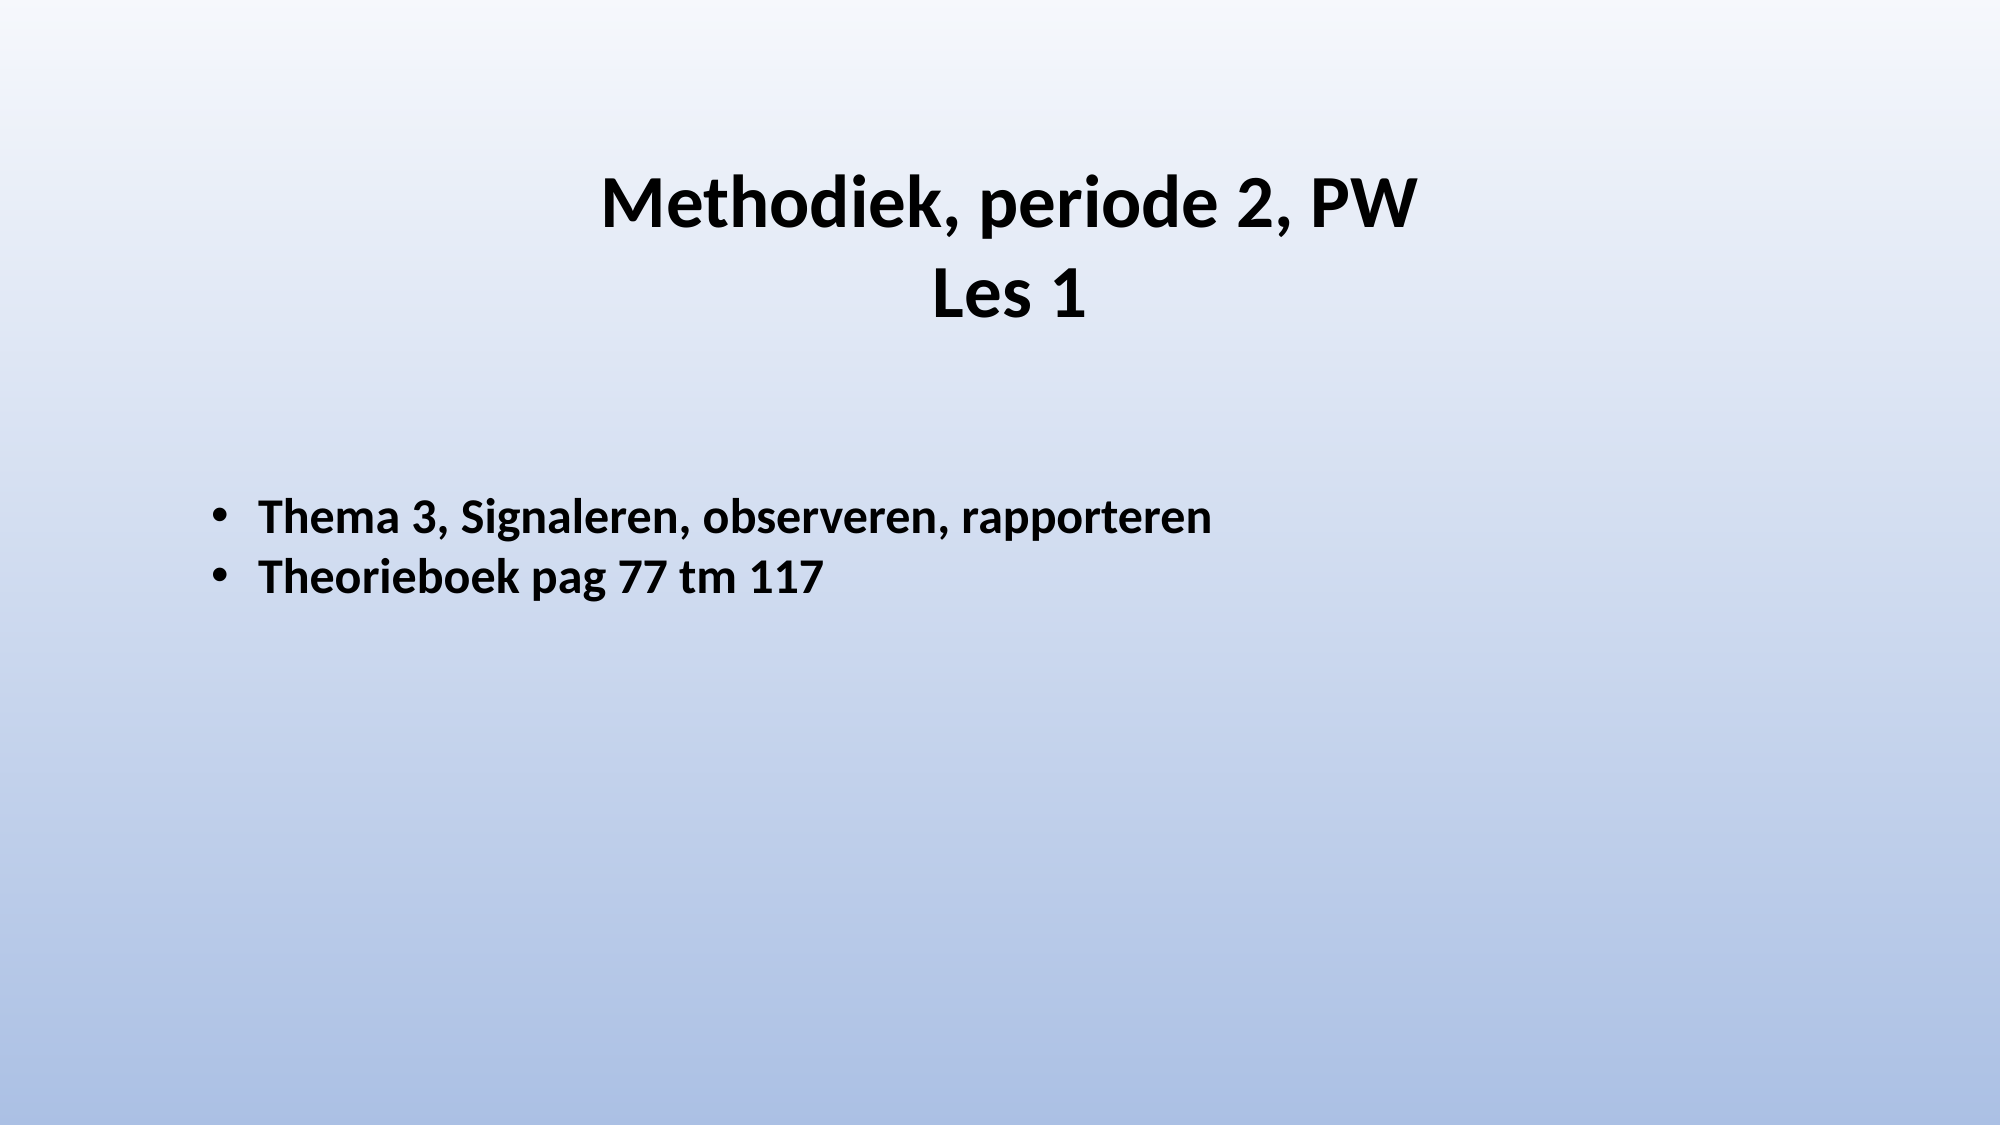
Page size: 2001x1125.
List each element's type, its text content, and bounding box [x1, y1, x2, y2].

text_box Thema 3, Signaleren, observeren, rapporteren Theorieboek pag 77 tm 117 [196, 476, 1229, 657]
text_box Methodiek, periode 2, PW Les 1 [586, 144, 1435, 340]
